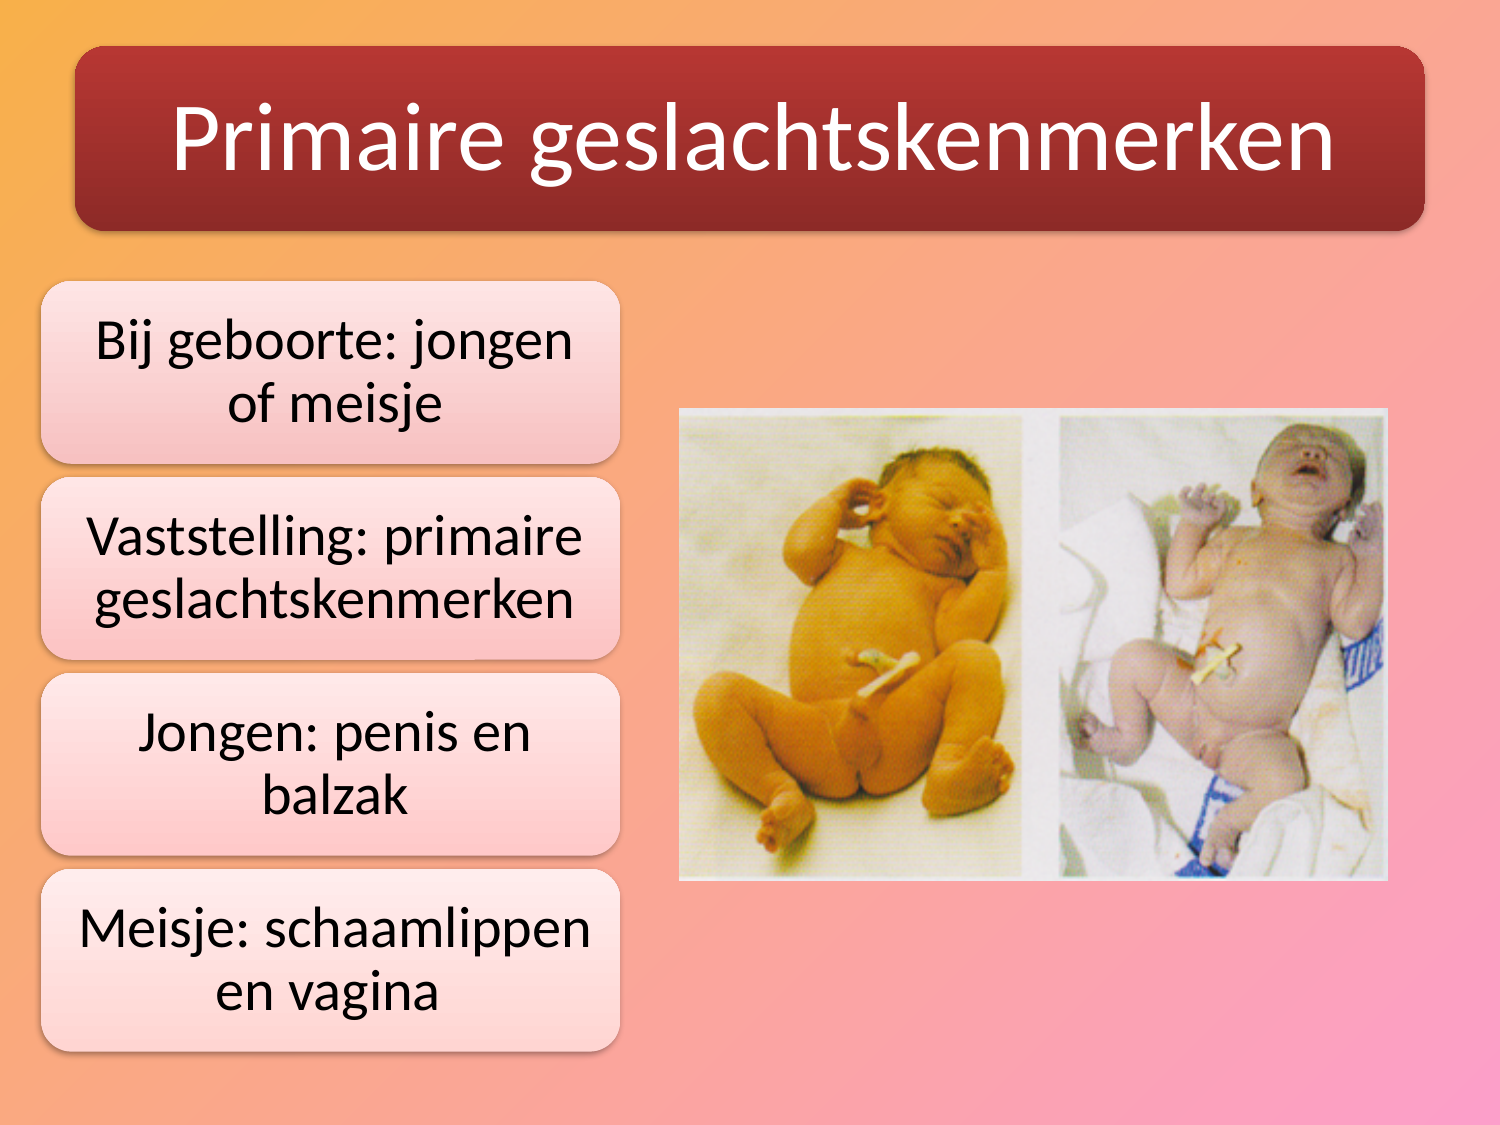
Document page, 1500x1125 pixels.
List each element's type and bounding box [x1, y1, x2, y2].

text_box [74, 44, 1426, 233]
list [41, 262, 621, 1071]
picture [678, 408, 1389, 881]
